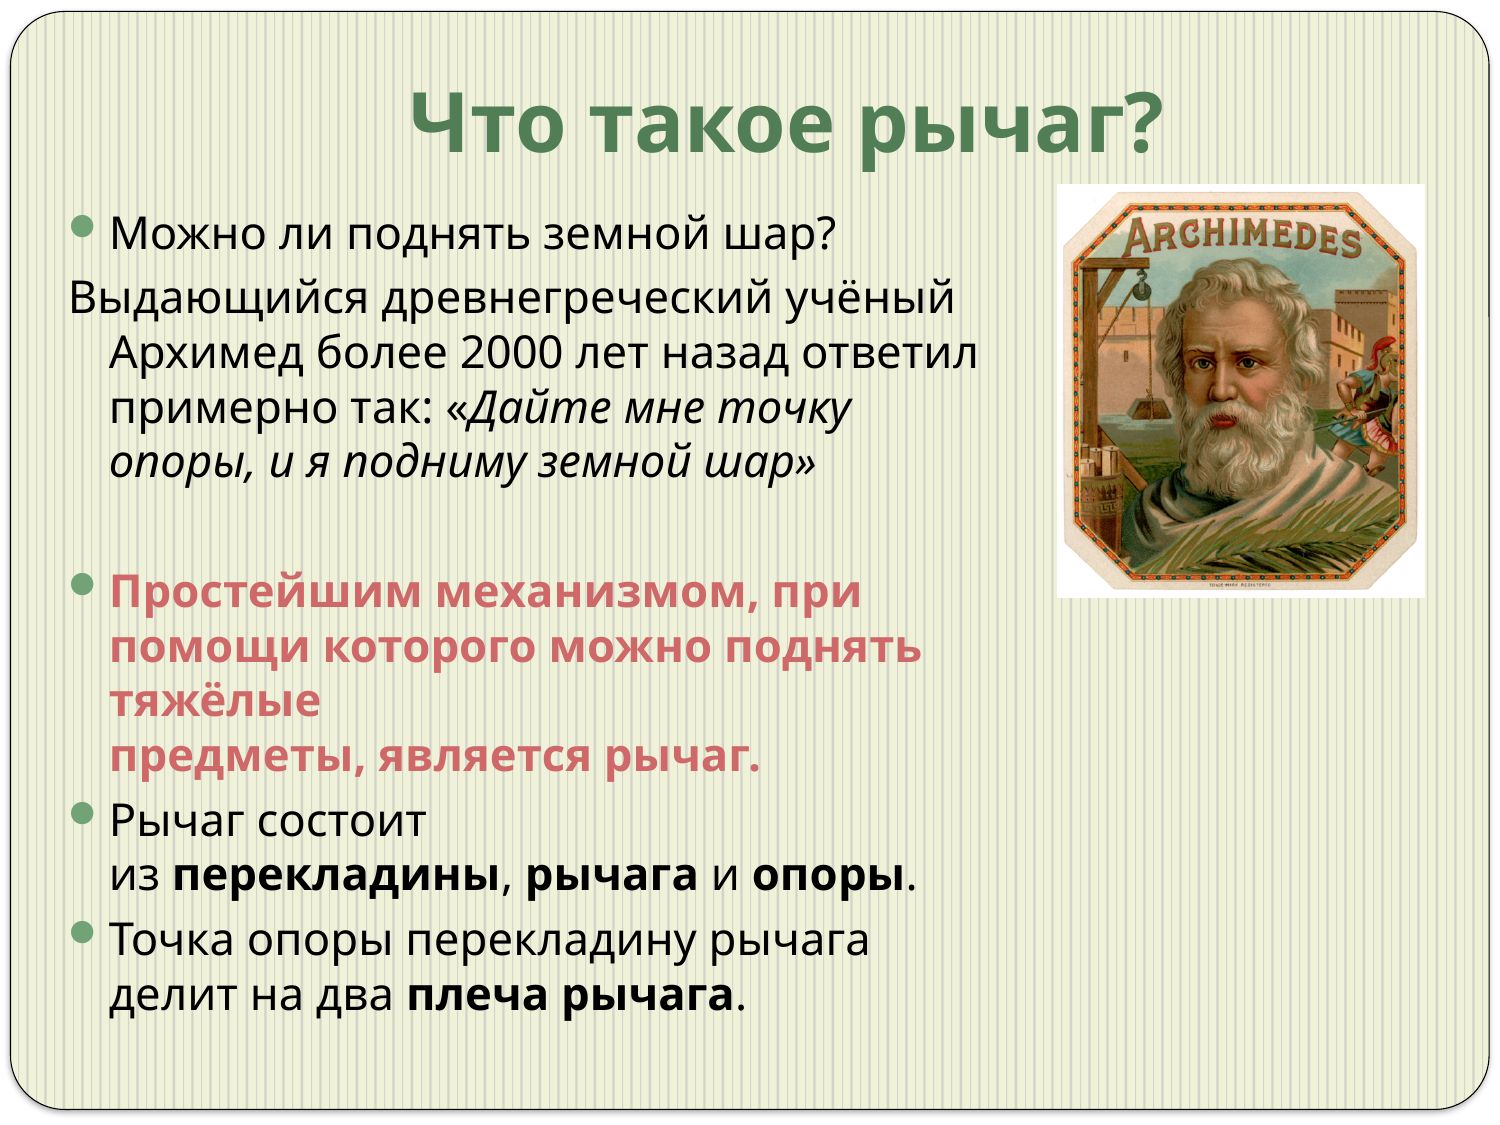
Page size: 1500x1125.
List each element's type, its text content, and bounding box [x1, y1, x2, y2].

title Что такое рычаг? [150, 45, 1425, 185]
picture [1056, 184, 1425, 599]
list Можно ли поднять земной шар? Выдающийся древнегреческий учёный Архимед более 2000 лет назад ответил примерно так: «Дайте мне точку опоры, и я подниму земной шар» Простейшим механизмом, при помощи которого можно поднять тяжёлые предметы, является рычаг. Рычаг состоит из перекладины, рычага и опоры. Точка опоры перекладину рычага делит на два плеча рычага. [53, 196, 999, 1035]
